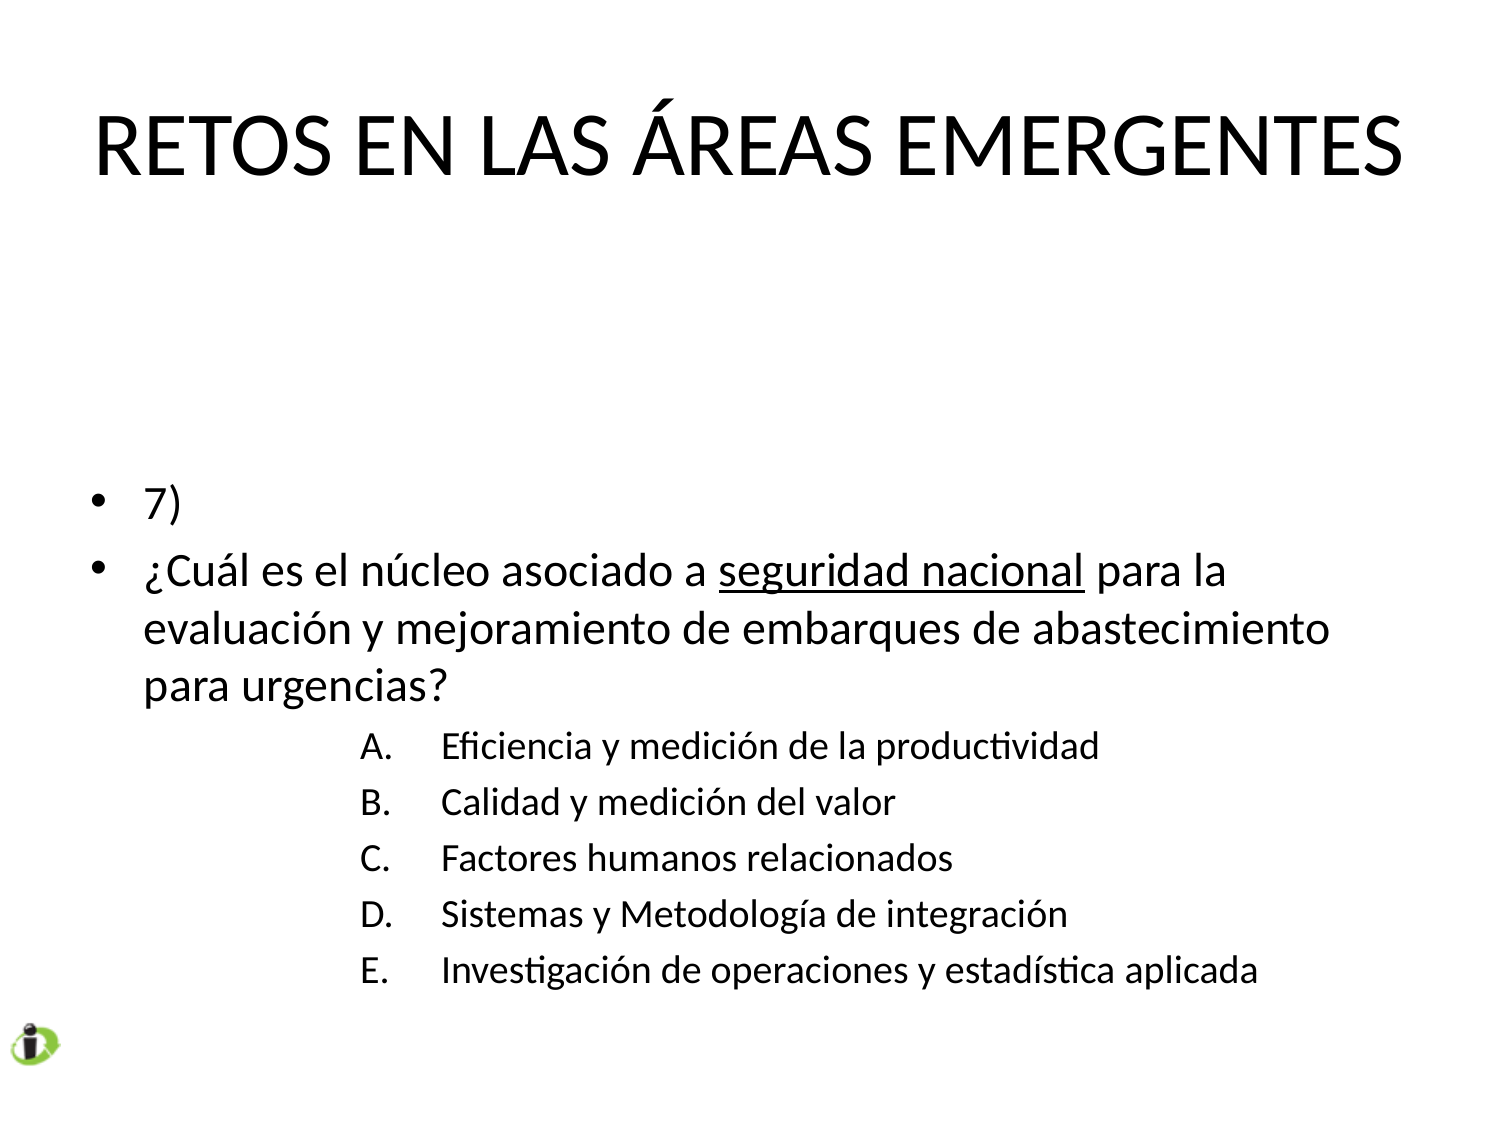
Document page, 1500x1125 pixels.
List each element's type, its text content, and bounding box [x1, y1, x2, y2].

list 7) ¿Cuál es el núcleo asociado a seguridad nacional para la evaluación y mejoramiento de embarques de abastecimiento para urgencias? Eficiencia y medición de la productividad Calidad y medición del valor Factores humanos relacionados Sistemas y Metodología de integración Investigación de operaciones y estadística aplicada [75, 262, 1425, 1005]
title RETOS EN LAS ÁREAS EMERGENTES [75, 45, 1425, 233]
picture [10, 1020, 61, 1072]
